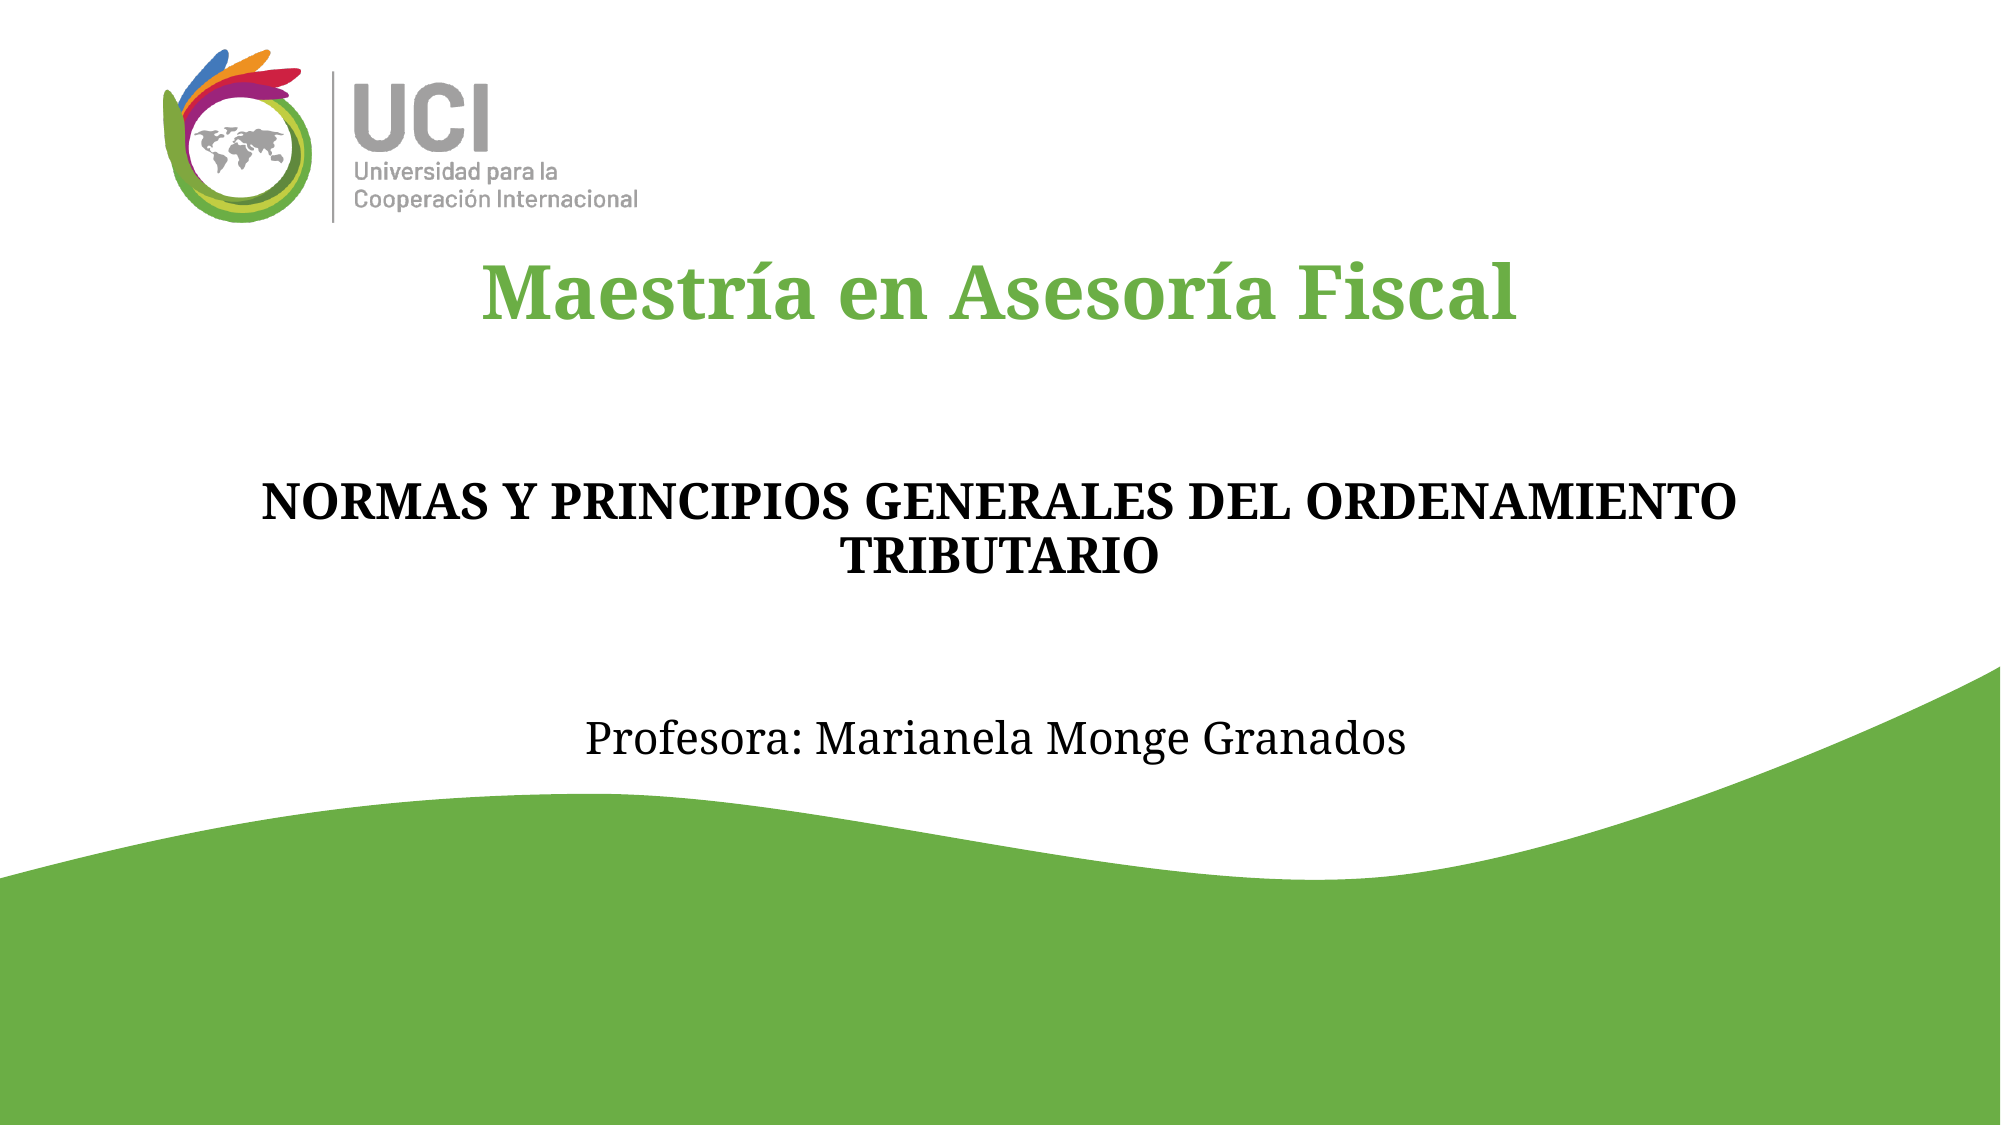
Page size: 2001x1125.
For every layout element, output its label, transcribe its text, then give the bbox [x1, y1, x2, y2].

list NORMAS Y PRINCIPIOS GENERALES DEL ORDENAMIENTO TRIBUTARIO [137, 468, 1863, 657]
list Profesora: Marianela Monge Granados [569, 708, 1428, 785]
title Maestría en Asesoría Fiscal [137, 240, 1863, 344]
picture [136, 15, 663, 257]
